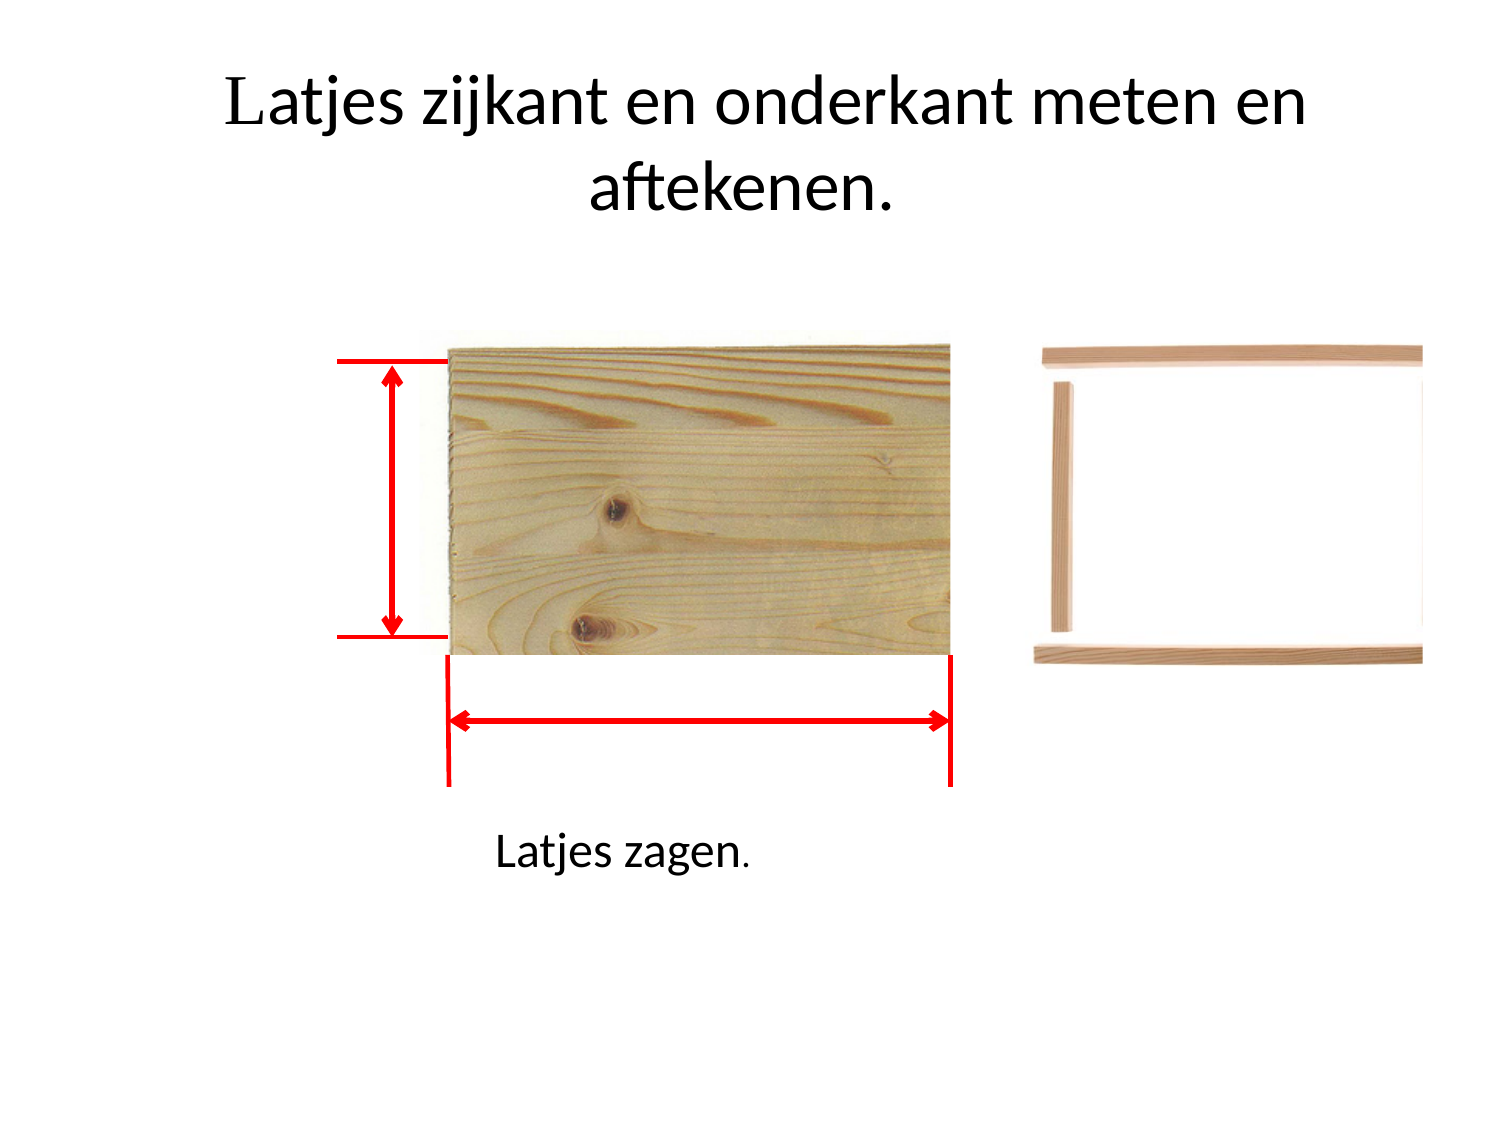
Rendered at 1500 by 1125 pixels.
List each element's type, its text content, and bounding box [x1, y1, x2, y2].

text_box Latjes zagen. [480, 810, 766, 886]
picture [419, 330, 951, 656]
title Latjes zijkant en onderkant meten en aftekenen. [75, 45, 1425, 233]
picture [974, 291, 1423, 733]
